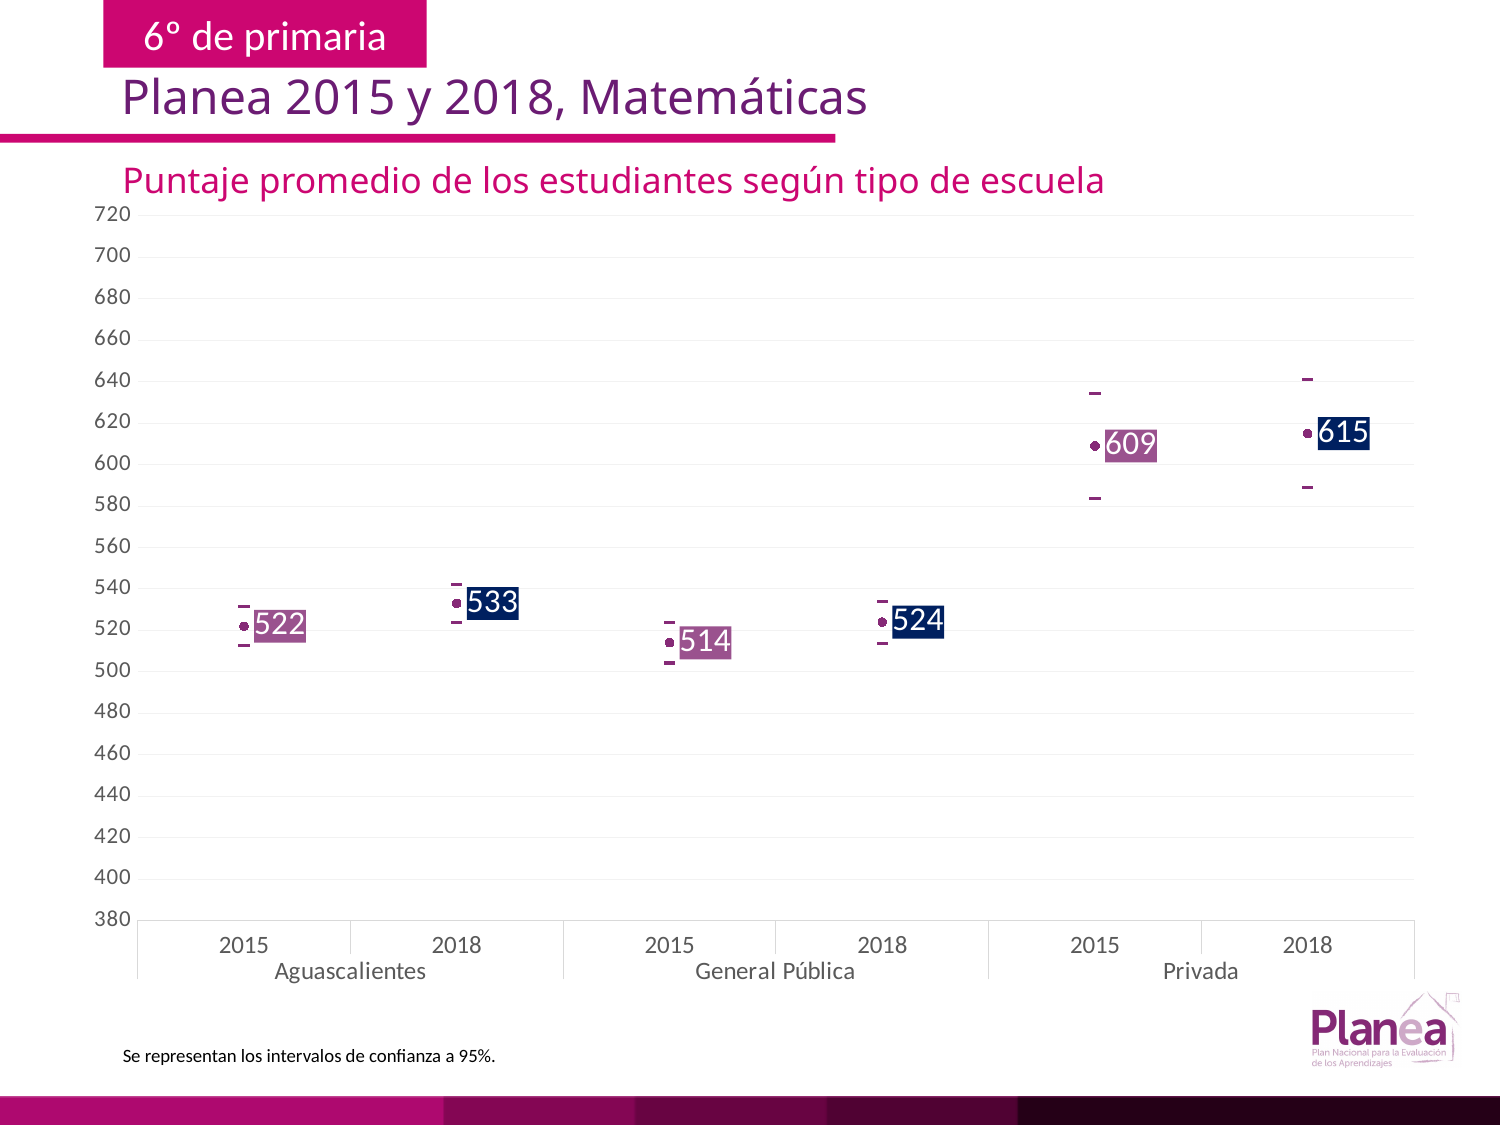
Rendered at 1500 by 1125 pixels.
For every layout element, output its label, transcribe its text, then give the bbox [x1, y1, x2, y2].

text_box Puntaje promedio de los estudiantes según tipo de escuela [107, 145, 1428, 178]
text_box Se representan los intervalos de confianza a 95%. [108, 1036, 1211, 1074]
picture [1312, 991, 1462, 1068]
picture [0, 1096, 1500, 1125]
text_box Planea 2015 y 2018, Matemáticas [106, 65, 1458, 145]
text_box [0, 133, 836, 144]
chart [66, 178, 1442, 1002]
